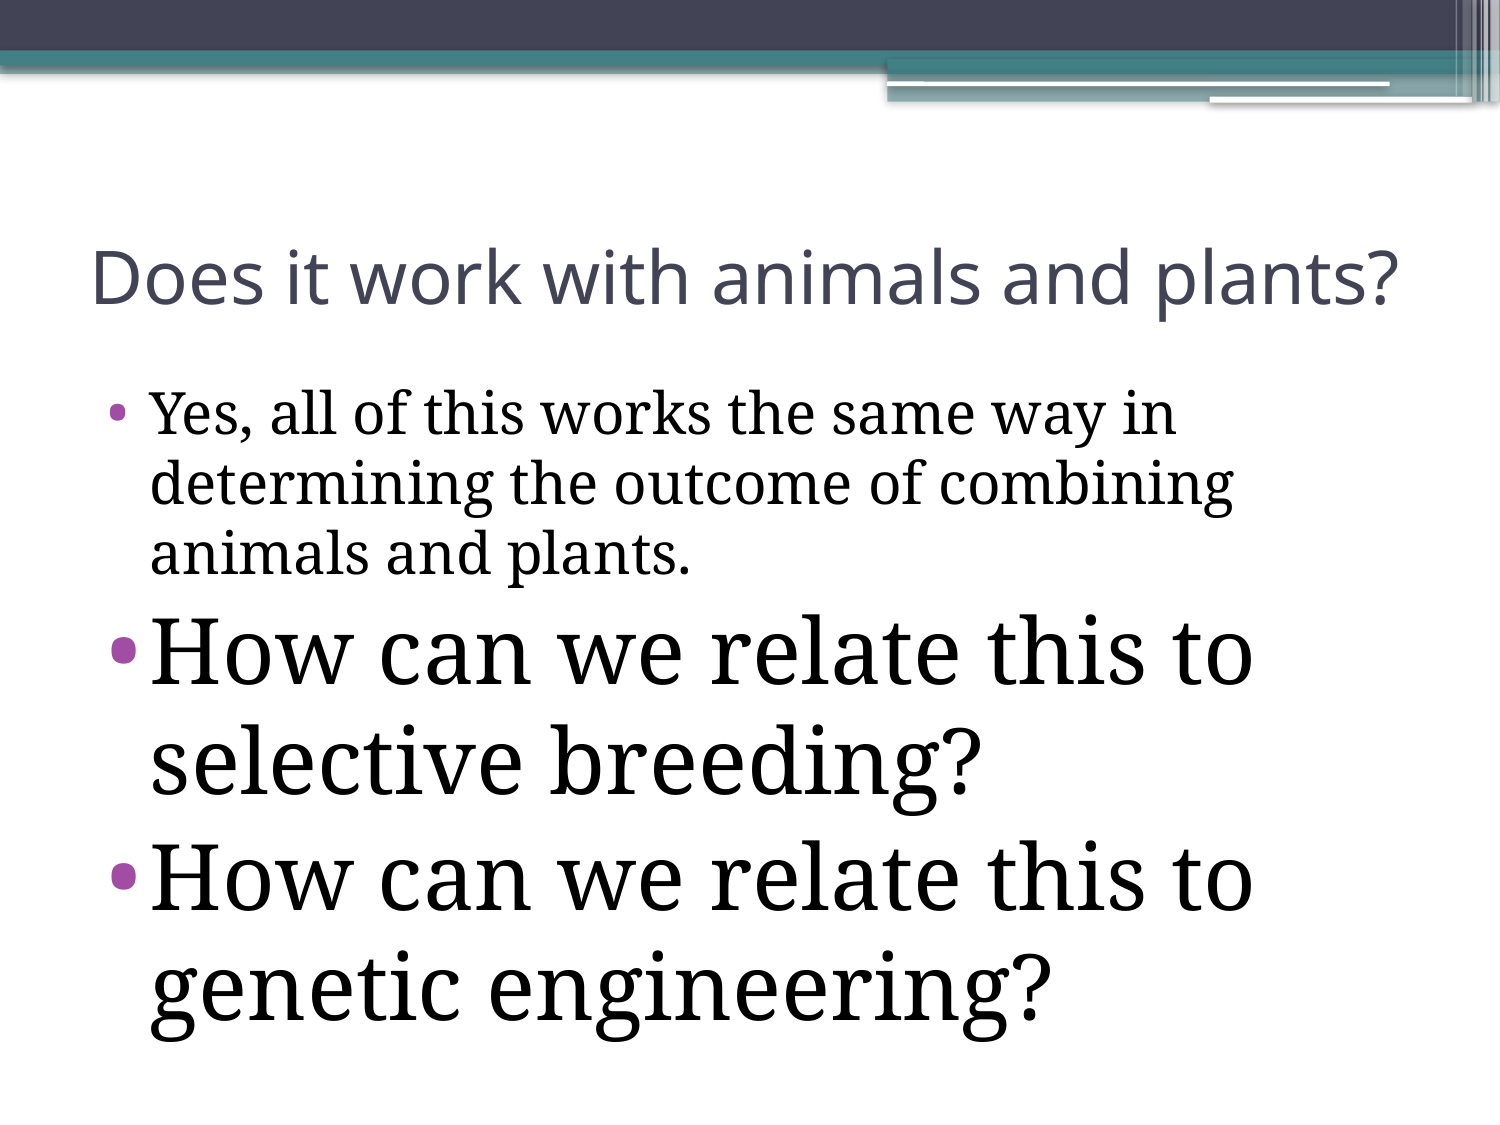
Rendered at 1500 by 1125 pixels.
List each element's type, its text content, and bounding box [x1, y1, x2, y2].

list Yes, all of this works the same way in determining the outcome of combining animals and plants. How can we relate this to selective breeding? How can we relate this to genetic engineering? [75, 368, 1425, 1079]
title Does it work with animals and plants? [75, 187, 1425, 363]
